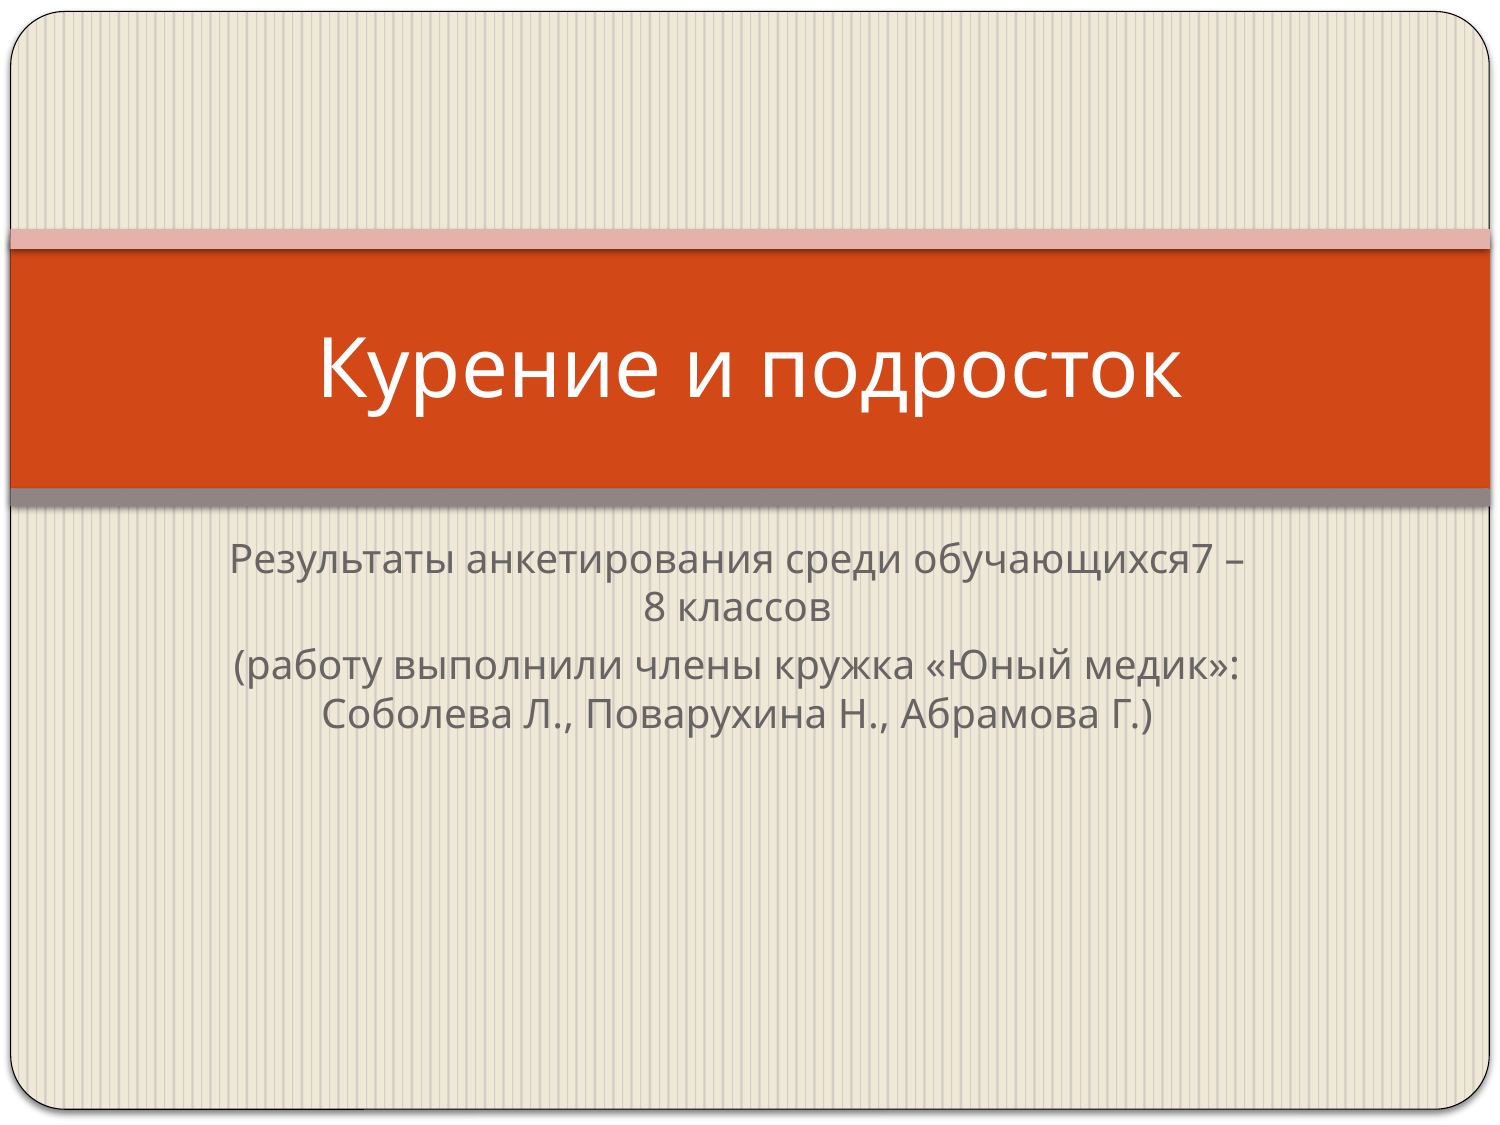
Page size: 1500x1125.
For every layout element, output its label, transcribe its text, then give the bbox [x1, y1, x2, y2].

subtitle Результаты анкетирования среди обучающихся7 – 8 классов (работу выполнили члены кружка «Юный медик»: Соболева Л., Поварухина Н., Абрамова Г.) [212, 525, 1263, 788]
title Курение и подросток [75, 247, 1425, 489]
